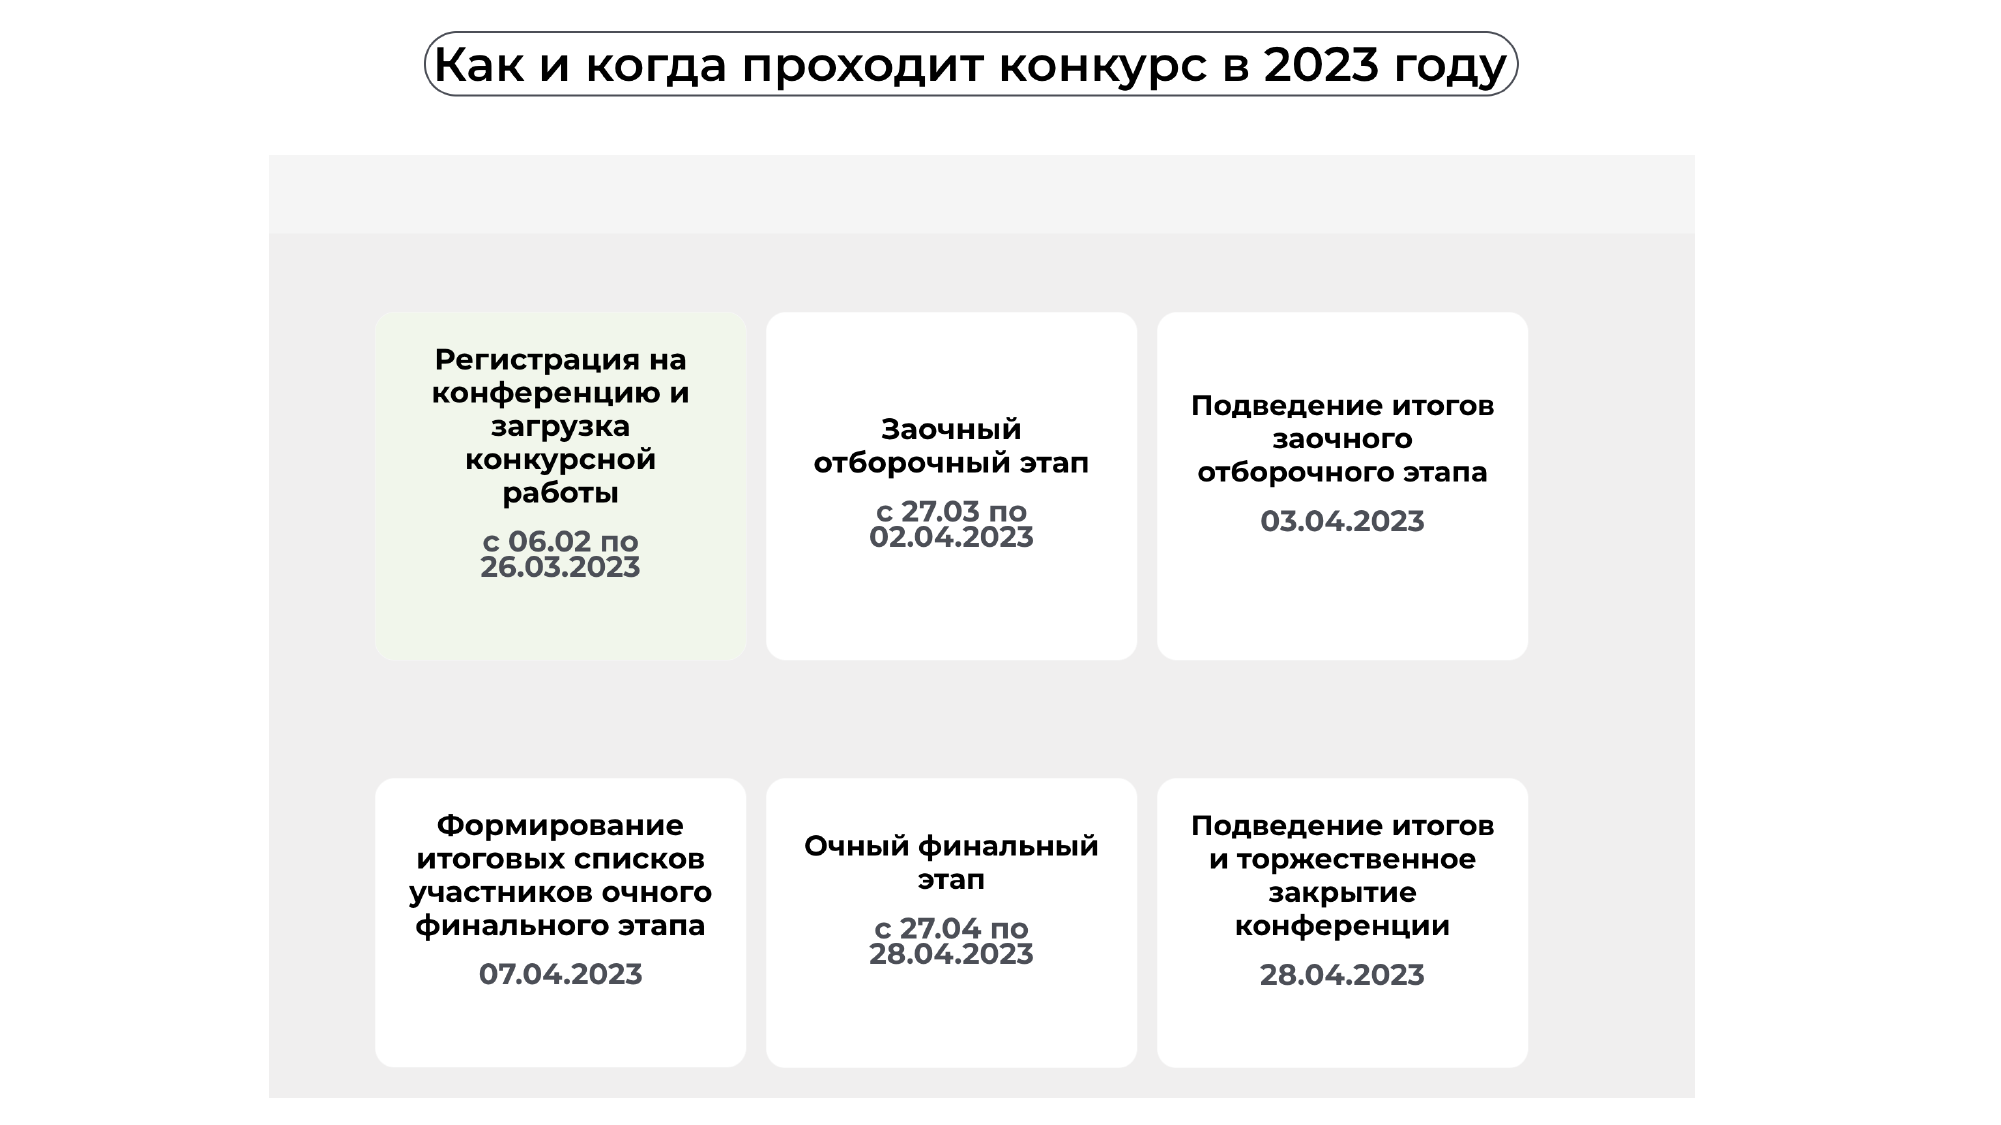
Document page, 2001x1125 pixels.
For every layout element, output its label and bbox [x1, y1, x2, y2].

picture [269, 0, 1695, 1098]
